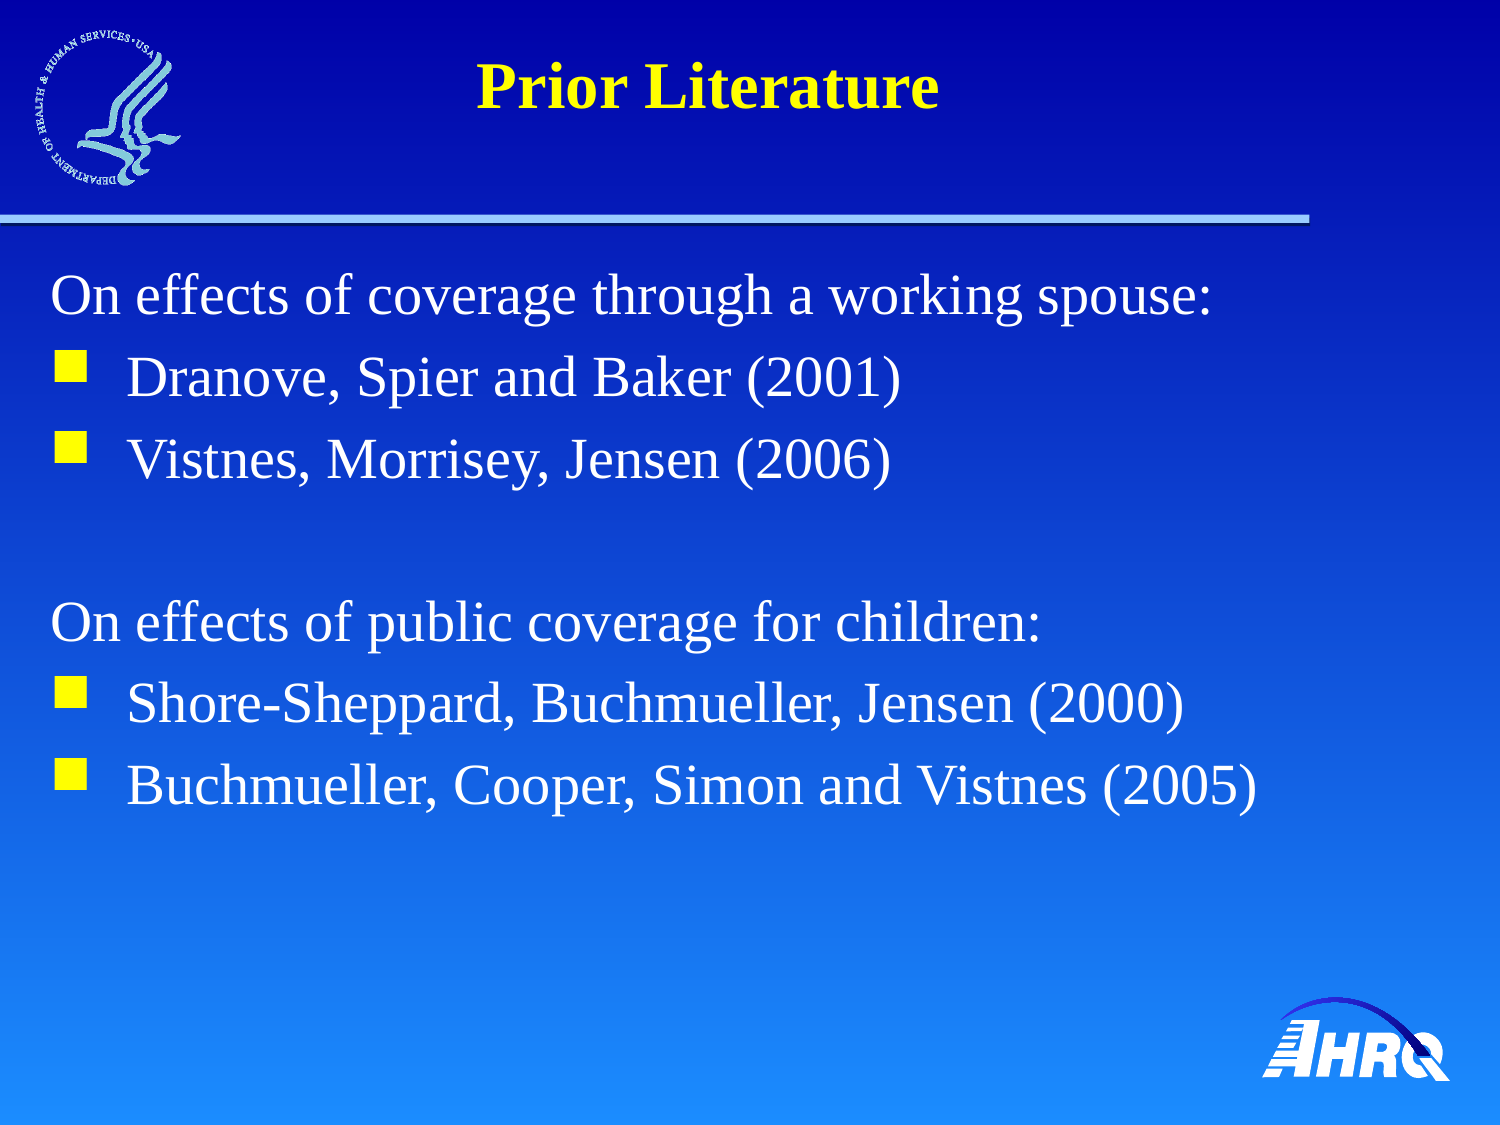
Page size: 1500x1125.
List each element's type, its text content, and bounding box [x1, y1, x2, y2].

list On effects of coverage through a working spouse: Dranove, Spier and Baker (2001) Vistnes, Morrisey, Jensen (2006) On effects of public coverage for children: Shore-Sheppard, Buchmueller, Jensen (2000) Buchmueller, Cooper, Simon and Vistnes (2005) [34, 248, 1472, 1051]
title Prior Literature [200, 48, 1218, 211]
picture [16, 12, 196, 210]
